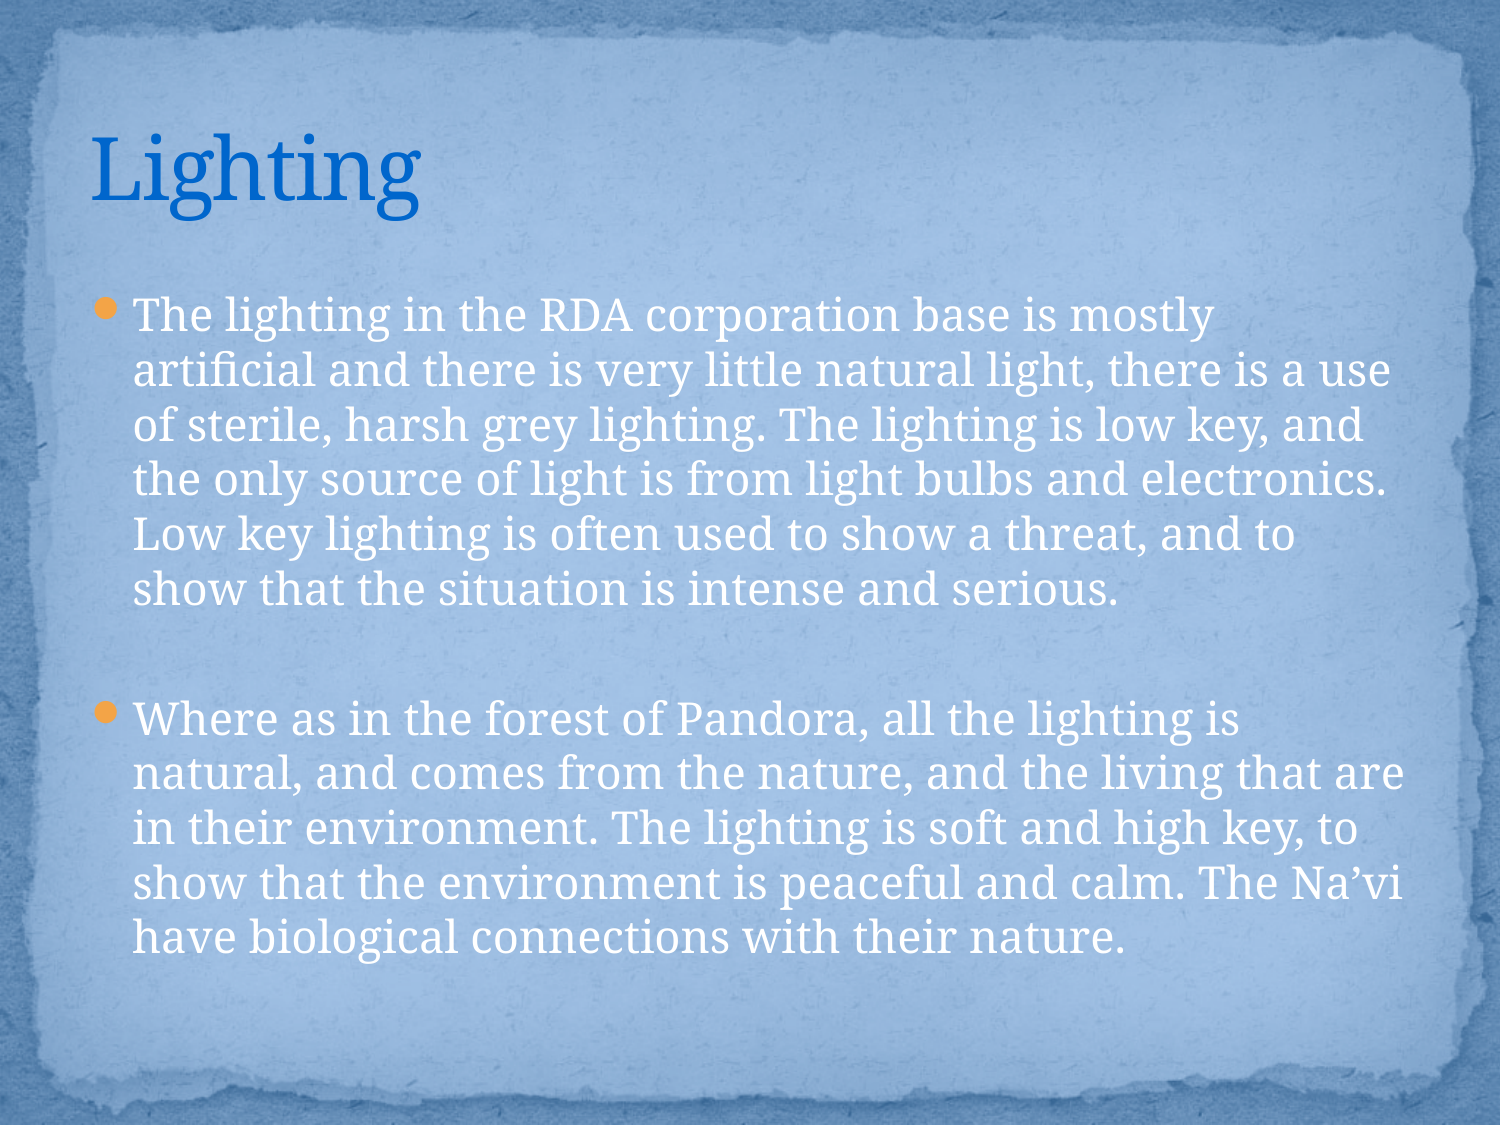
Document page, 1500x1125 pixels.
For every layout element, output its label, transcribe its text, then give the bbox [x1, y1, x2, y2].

title Lighting [74, 24, 1425, 225]
list The lighting in the RDA corporation base is mostly artificial and there is very little natural light, there is a use of sterile, harsh grey lighting. The lighting is low key, and the only source of light is from light bulbs and electronics. Low key lighting is often used to show a threat, and to show that the situation is intense and serious. Where as in the forest of Pandora, all the lighting is natural, and comes from the nature, and the living that are in their environment. The lighting is soft and high key, to show that the environment is peaceful and calm. The Na’vi have biological connections with their nature. [76, 278, 1427, 1022]
